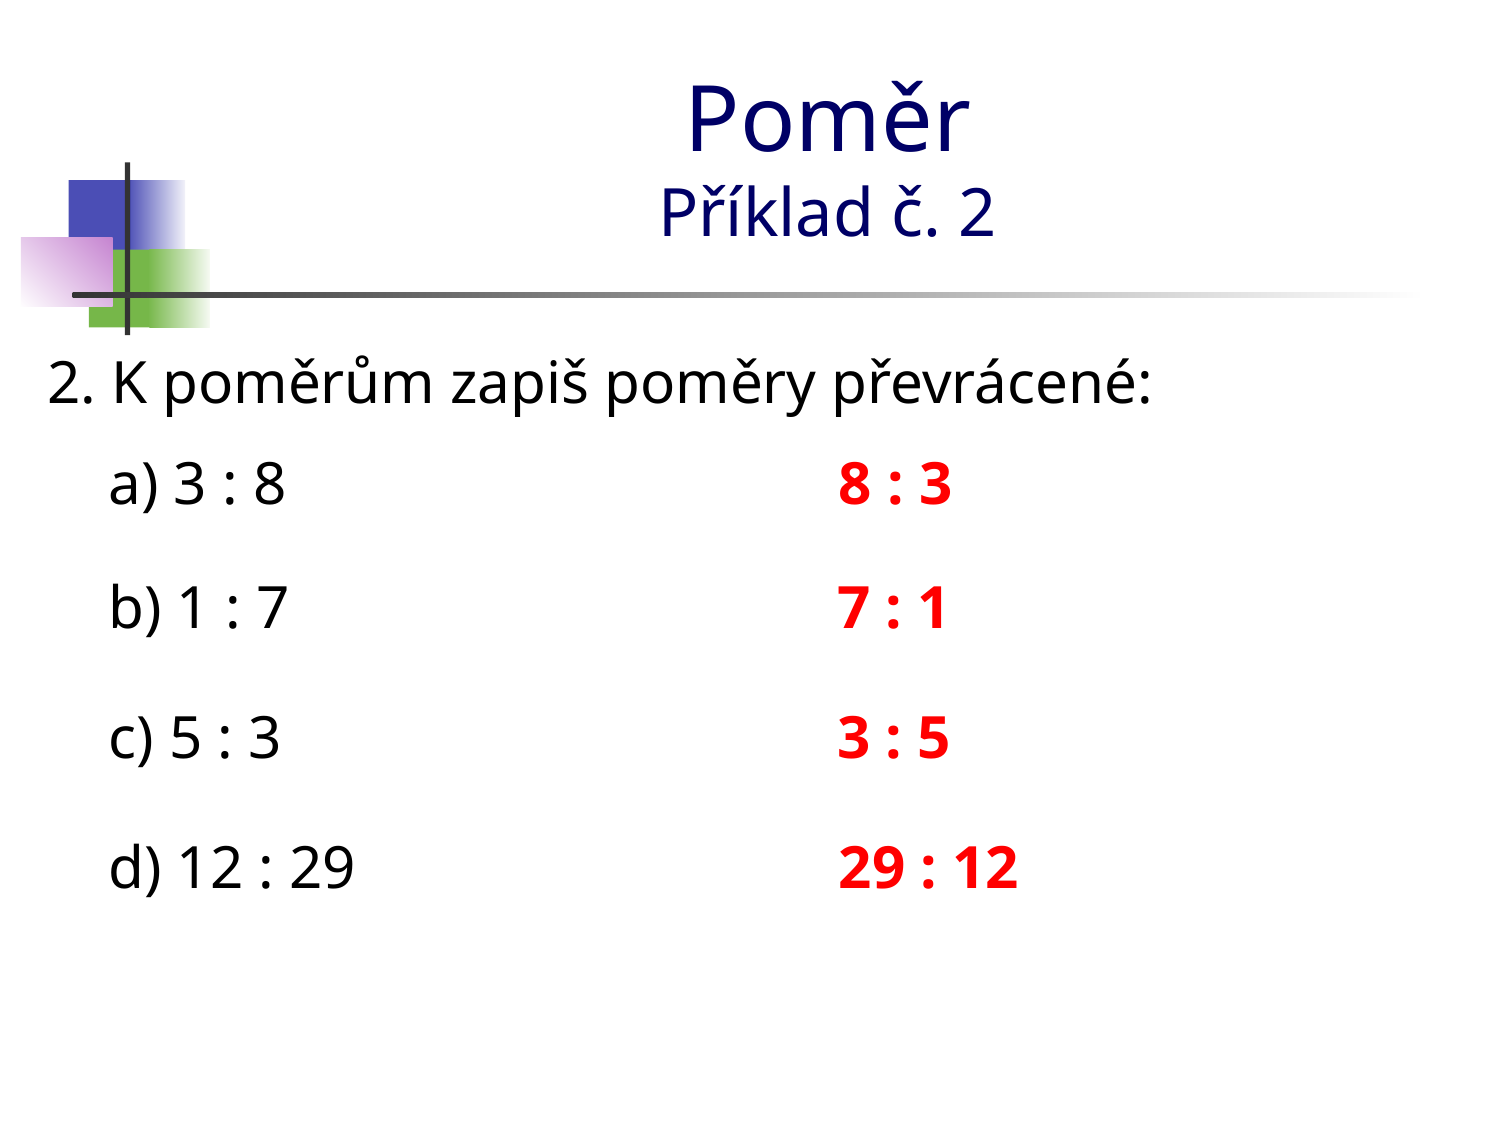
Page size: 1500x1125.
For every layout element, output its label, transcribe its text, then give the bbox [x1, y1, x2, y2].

title Poměr Příklad č. 2 [188, 34, 1468, 276]
list 2. K poměrům zapiš poměry převrácené: [17, 337, 1483, 421]
text_box 7 : 1 [807, 562, 1079, 646]
text_box d) 12 : 29 [17, 822, 809, 905]
text_box 8 : 3 [808, 438, 1022, 522]
text_box 3 : 5 [807, 692, 1079, 775]
text_box c) 5 : 3 [17, 692, 807, 775]
text_box b) 1 : 7 [17, 562, 807, 646]
text_box a) 3 : 8 [17, 438, 808, 522]
text_box 29 : 12 [809, 822, 1081, 905]
